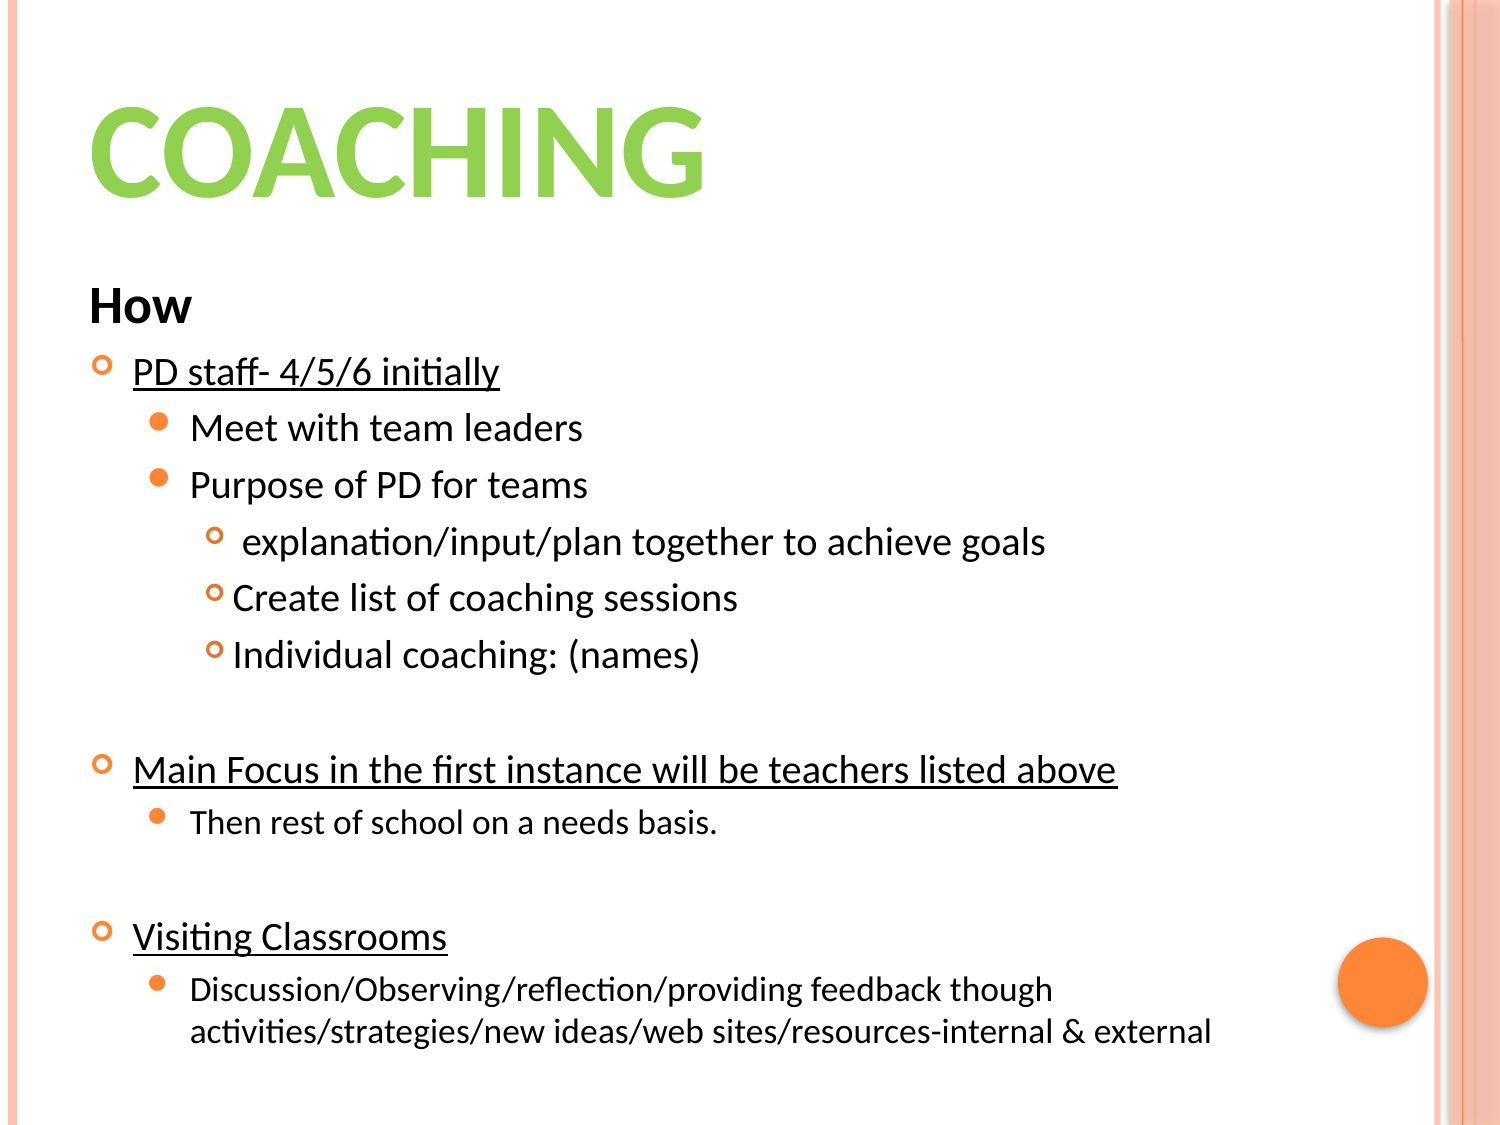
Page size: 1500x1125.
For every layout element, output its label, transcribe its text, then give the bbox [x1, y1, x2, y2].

title COACHING [75, 45, 1300, 233]
list How PD staff- 4/5/6 initially Meet with team leaders Purpose of PD for teams explanation/input/plan together to achieve goals Create list of coaching sessions Individual coaching: (names) Main Focus in the first instance will be teachers listed above Then rest of school on a needs basis. Visiting Classrooms Discussion/Observing/reflection/providing feedback though activities/strategies/new ideas/web sites/resources-internal & external [75, 262, 1300, 1062]
